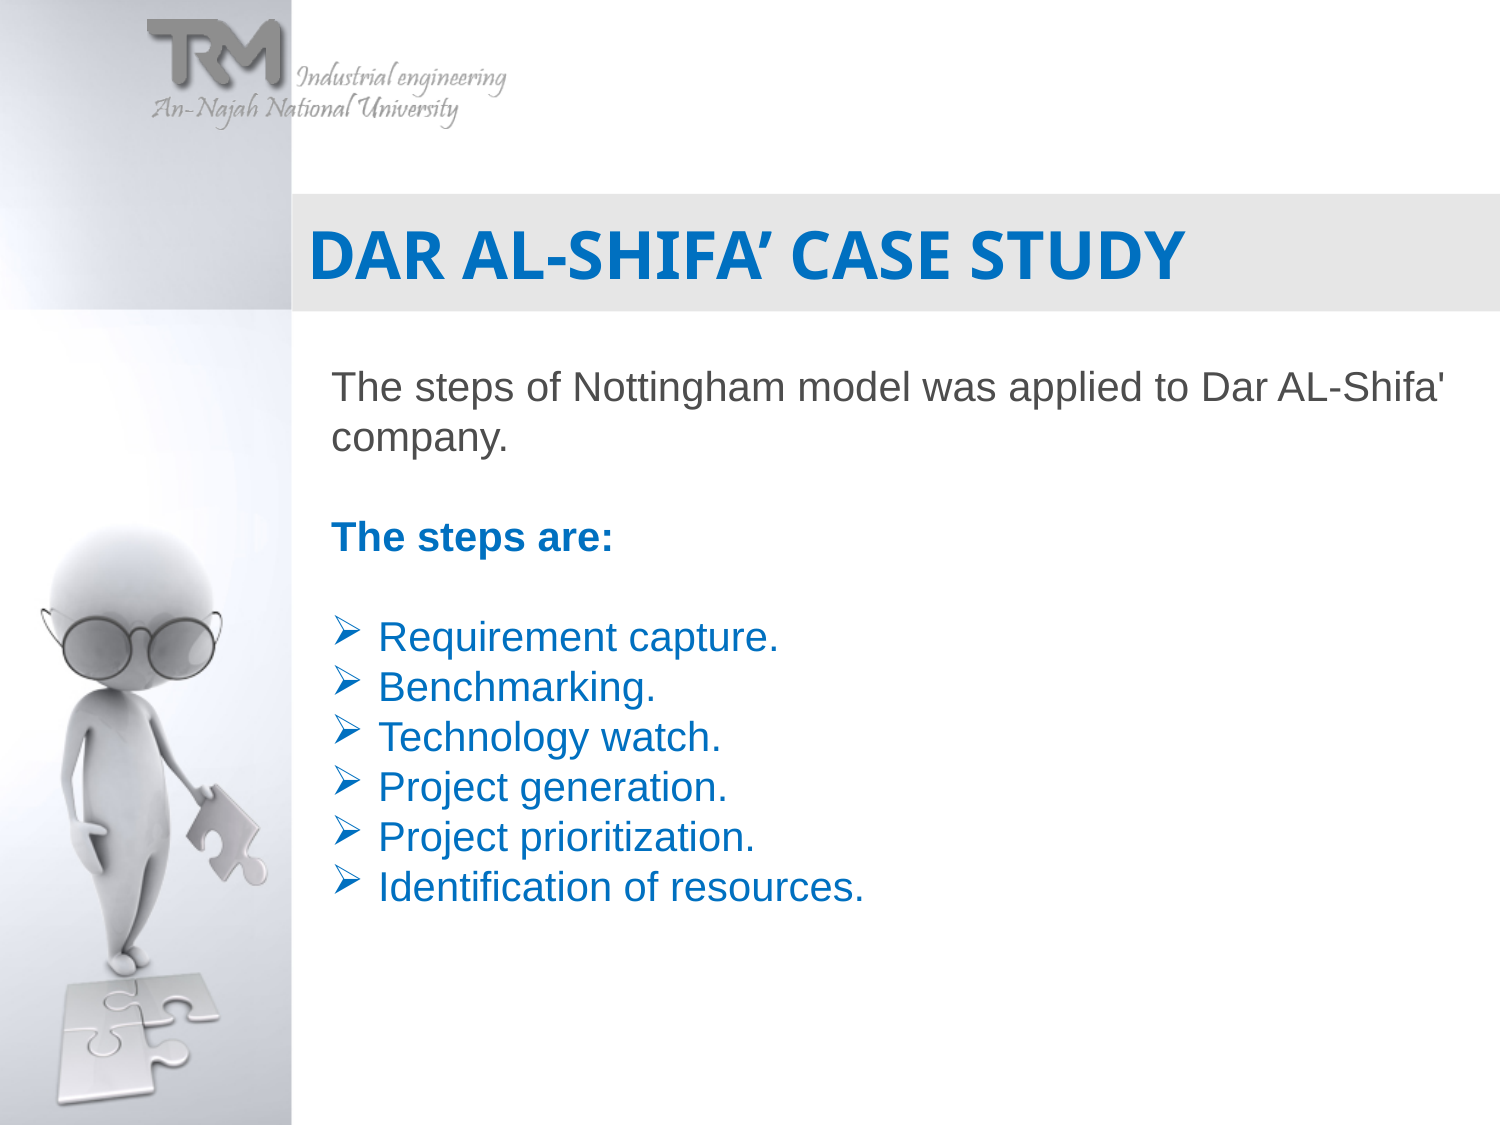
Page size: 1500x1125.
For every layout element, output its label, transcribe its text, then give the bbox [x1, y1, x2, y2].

title Dar al-shifa’ case study [292, 193, 1500, 312]
picture [0, 0, 1500, 1125]
text_box The steps of Nottingham model was applied to Dar AL-Shifa' company. The steps are: Requirement capture. Benchmarking. Technology watch. Project generation. Project prioritization. Identification of resources. [316, 352, 1477, 918]
